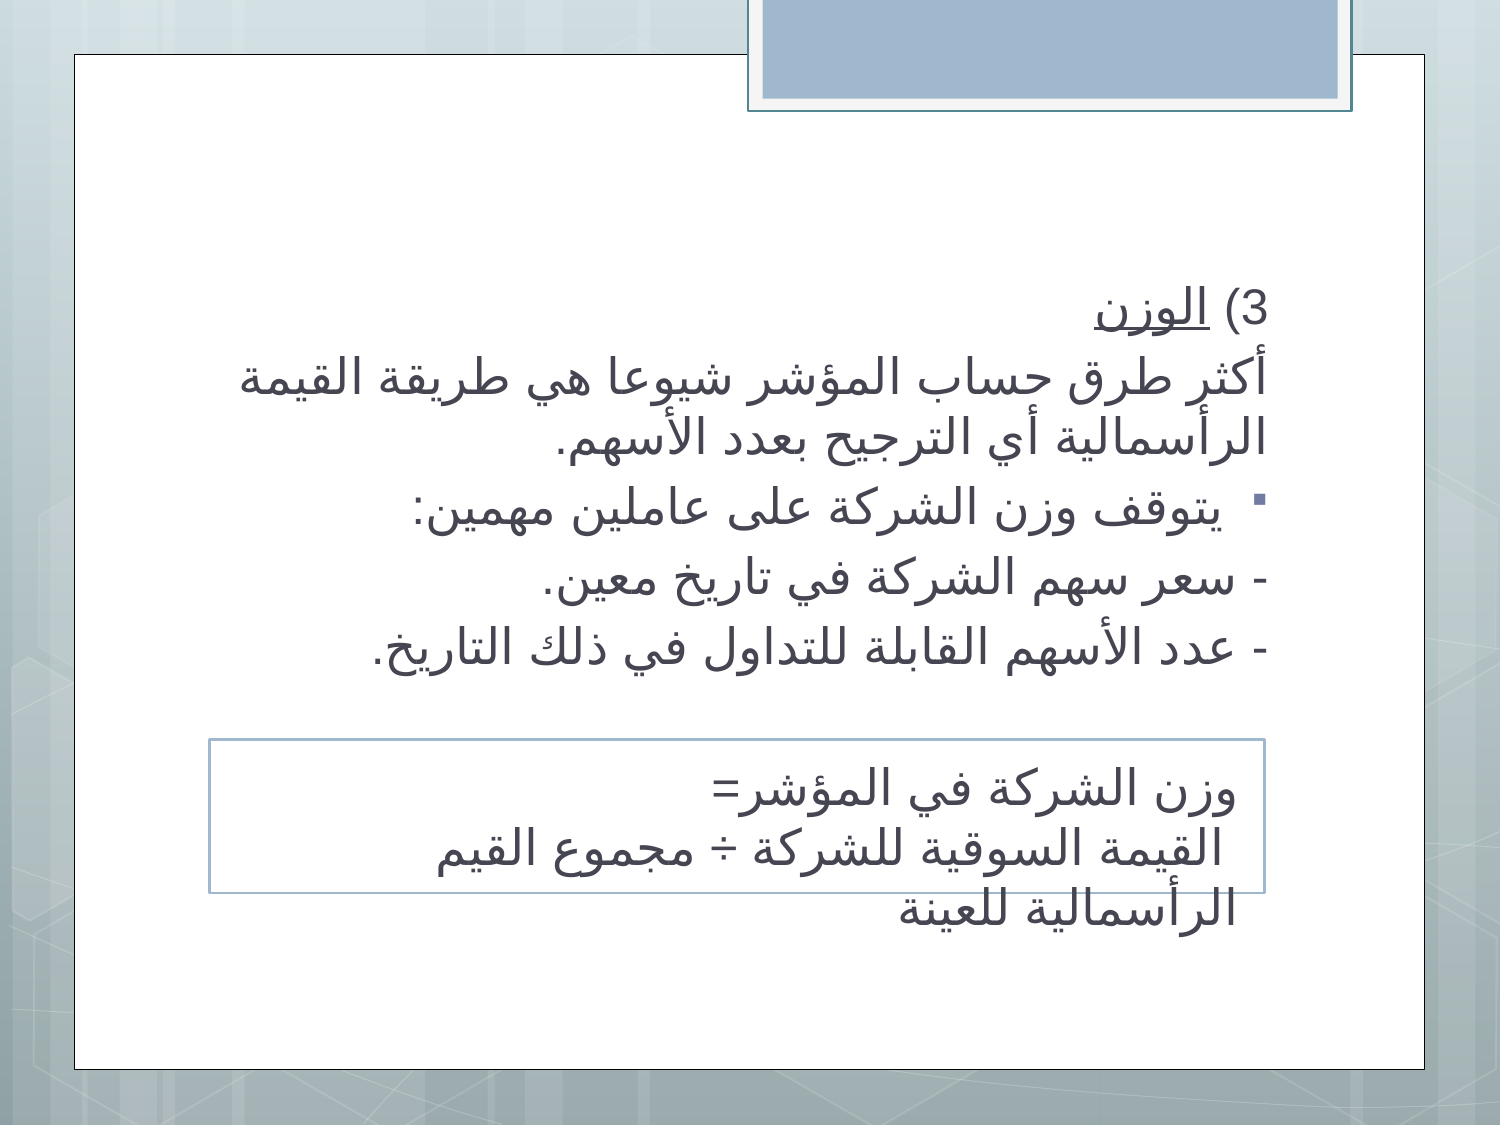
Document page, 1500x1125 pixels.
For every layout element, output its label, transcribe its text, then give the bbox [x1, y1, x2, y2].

list 3) الوزن أكثر طرق حساب المؤشر شيوعا هي طريقة القيمة الرأسمالية أي الترجيح بعدد الأسهم. يتوقف وزن الشركة على عاملين مهمين: - سعر سهم الشركة في تاريخ معين. - عدد الأسهم القابلة للتداول في ذلك التاريخ. [183, 267, 1295, 705]
text_box [208, 738, 1266, 894]
text_box وزن الشركة في المؤشر= القيمة السوقية للشركة ÷ مجموع القيم الرأسمالية للعينة [213, 748, 1265, 943]
